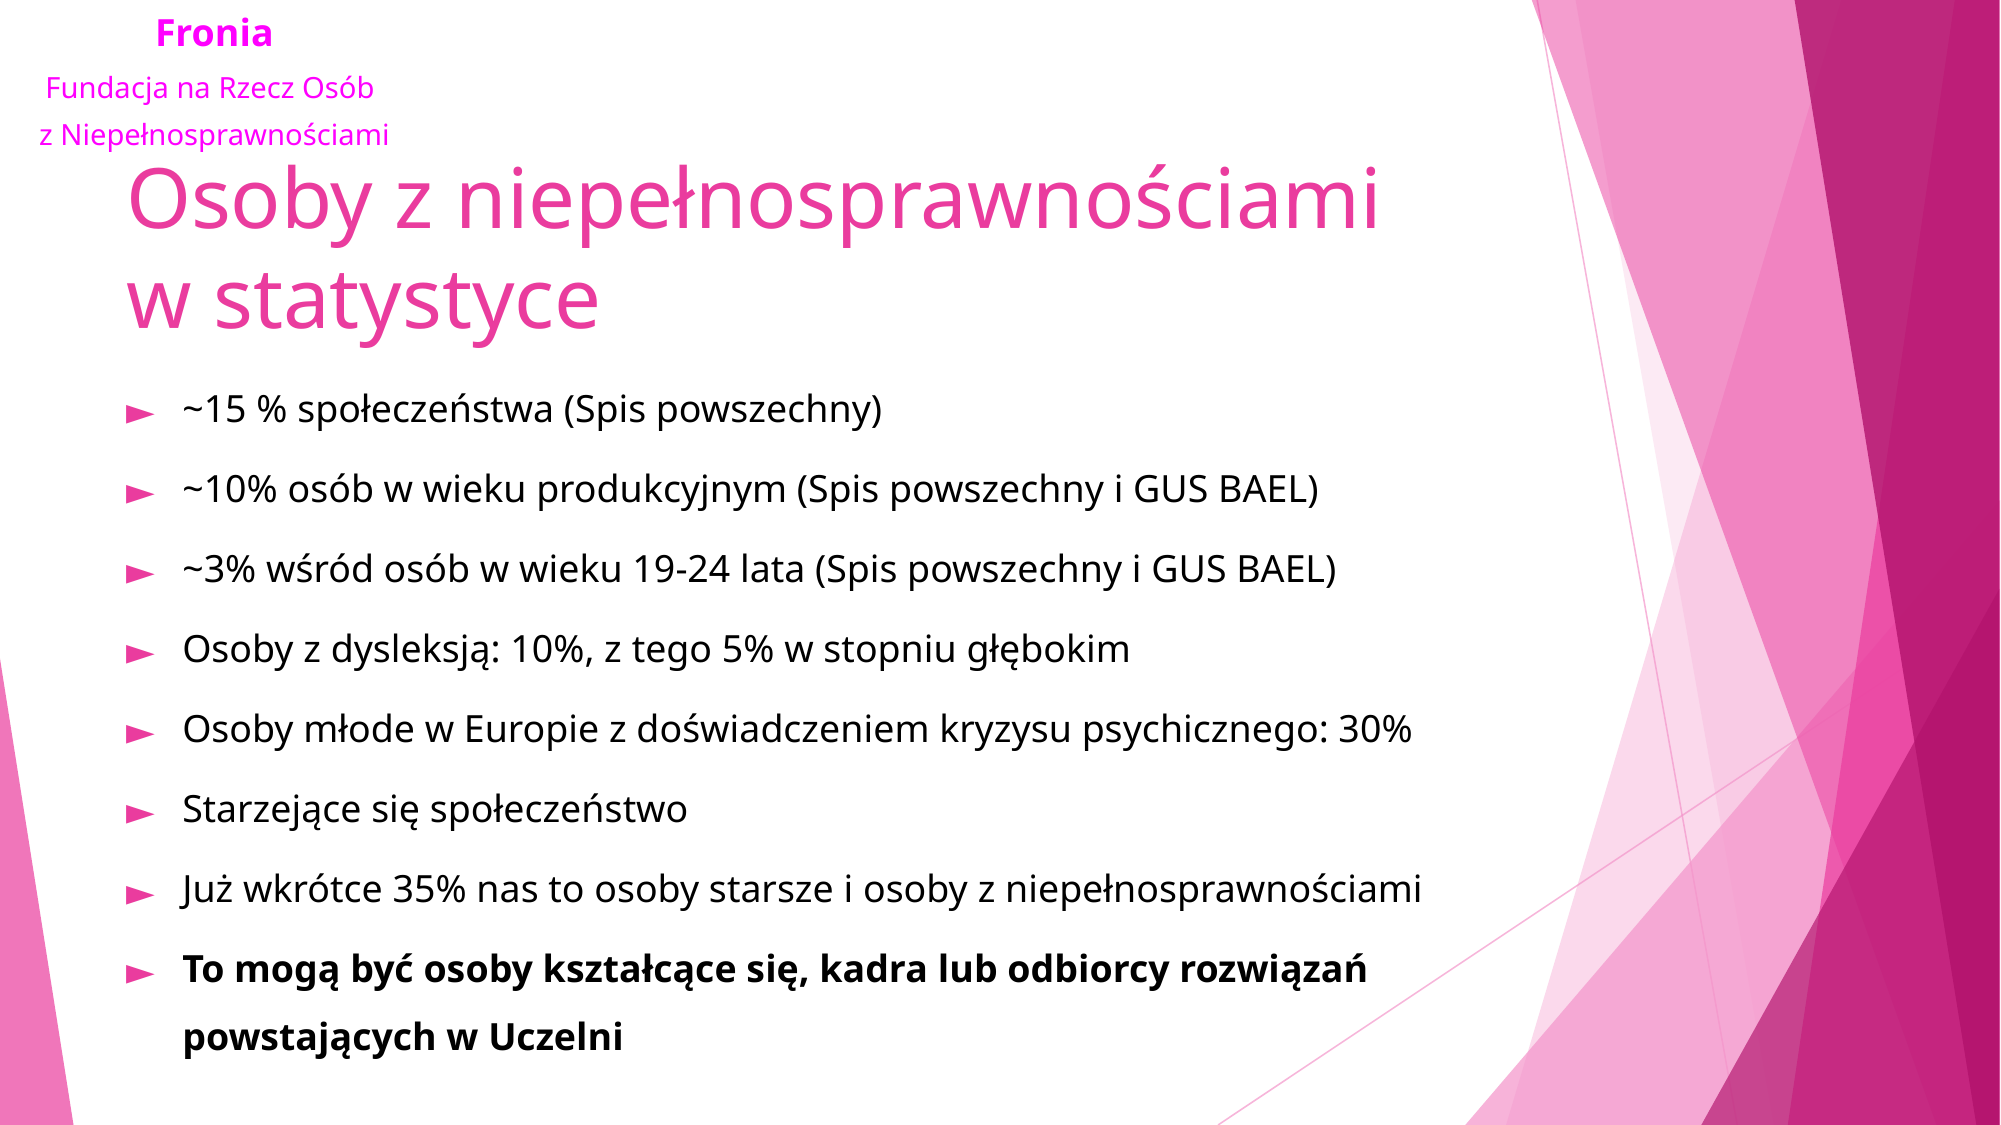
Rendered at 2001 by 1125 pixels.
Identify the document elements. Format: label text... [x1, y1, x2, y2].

title Osoby z niepełnosprawnościami w statystyce [111, 136, 1564, 354]
list ~15 % społeczeństwa (Spis powszechny) ~10% osób w wieku produkcyjnym (Spis powszechny i GUS BAEL) ~3% wśród osób w wieku 19-24 lata (Spis powszechny i GUS BAEL) Osoby z dysleksją: 10%, z tego 5% w stopniu głębokim Osoby młode w Europie z doświadczeniem kryzysu psychicznego: 30% Starzejące się społeczeństwo Już wkrótce 35% nas to osoby starsze i osoby z niepełnosprawnościami To mogą być osoby kształcące się, kadra lub odbiorcy rozwiązań powstających w Uczelni [111, 355, 1614, 1125]
